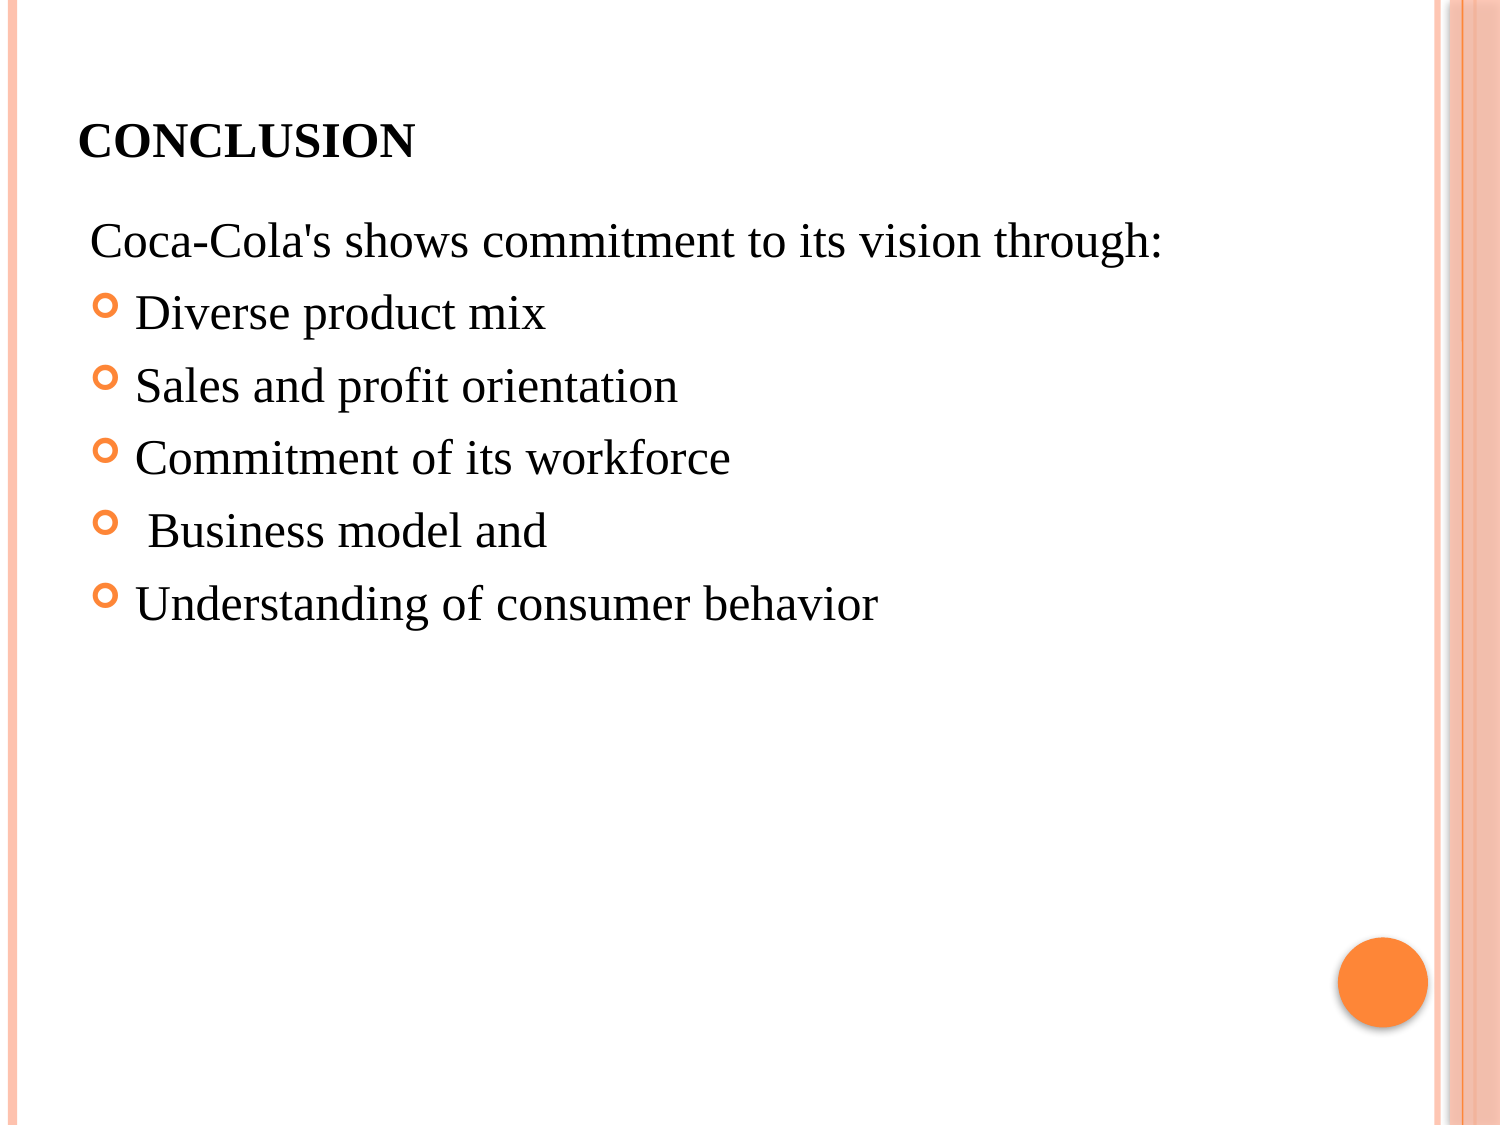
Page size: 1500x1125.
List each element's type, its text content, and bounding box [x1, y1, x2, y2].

title Conclusion [62, 50, 1413, 175]
list Coca-Cola's shows commitment to its vision through: Diverse product mix Sales and profit orientation Commitment of its workforce Business model and Understanding of consumer behavior [75, 200, 1425, 738]
